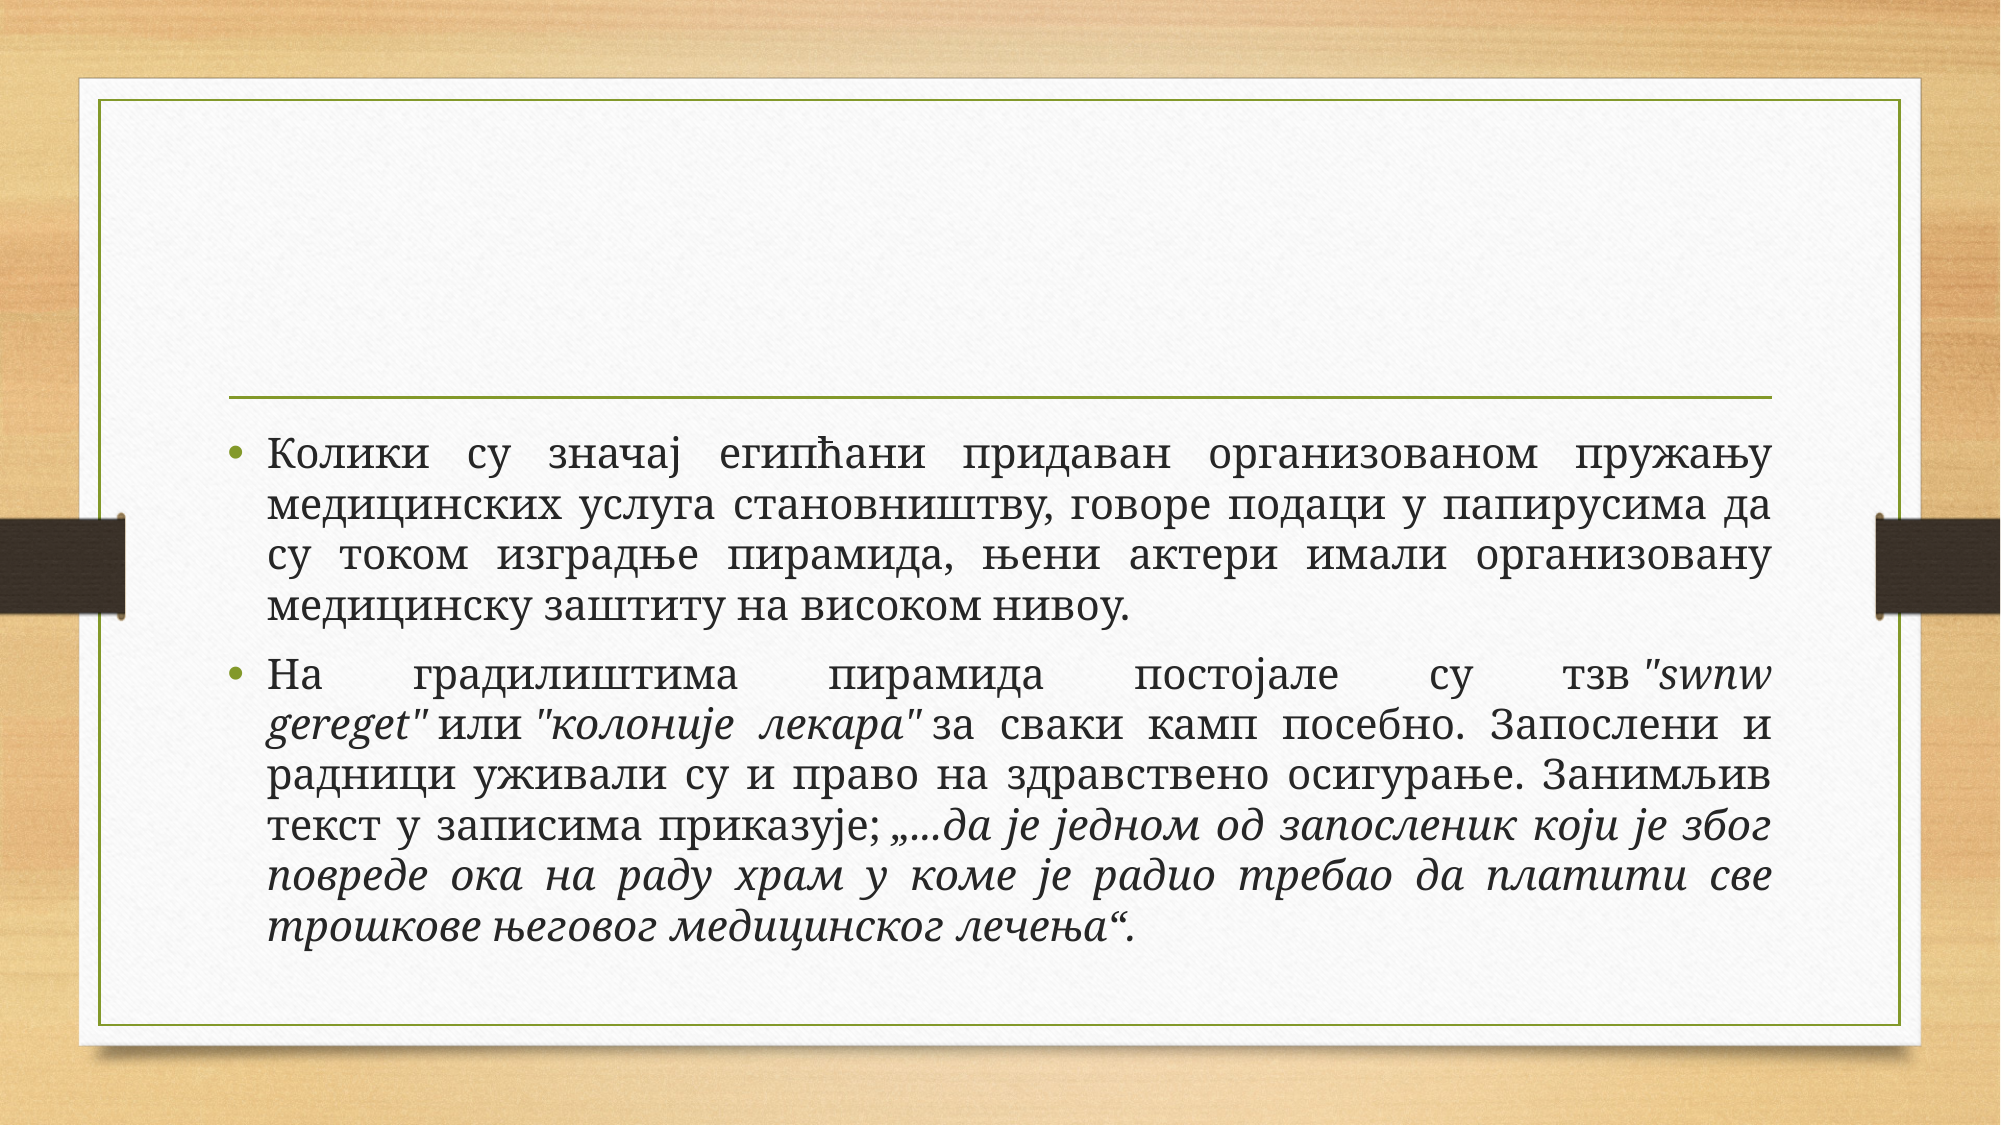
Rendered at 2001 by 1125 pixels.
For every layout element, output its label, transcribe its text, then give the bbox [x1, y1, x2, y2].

list Колики су значај египћани придаван организованом пружању медицинских услуга становништву, говоре подаци у папирусима да су током изградње пирамида, њени актери имали организовану медицинску заштиту на високом нивоу. На градилиштима пирамида постојале су тзв "swnw gereget" или "колоније лекара" за сваки камп посебно. Запослени и радници уживали су и право на здравствено осигурање. Занимљив текст у записима приказује; „...да је једном од запосленик који је због повреде ока на раду храм у коме је радио требао да платити све трошкове његовог медицинског лечења“. [212, 419, 1788, 964]
picture [0, 0, 2001, 1125]
